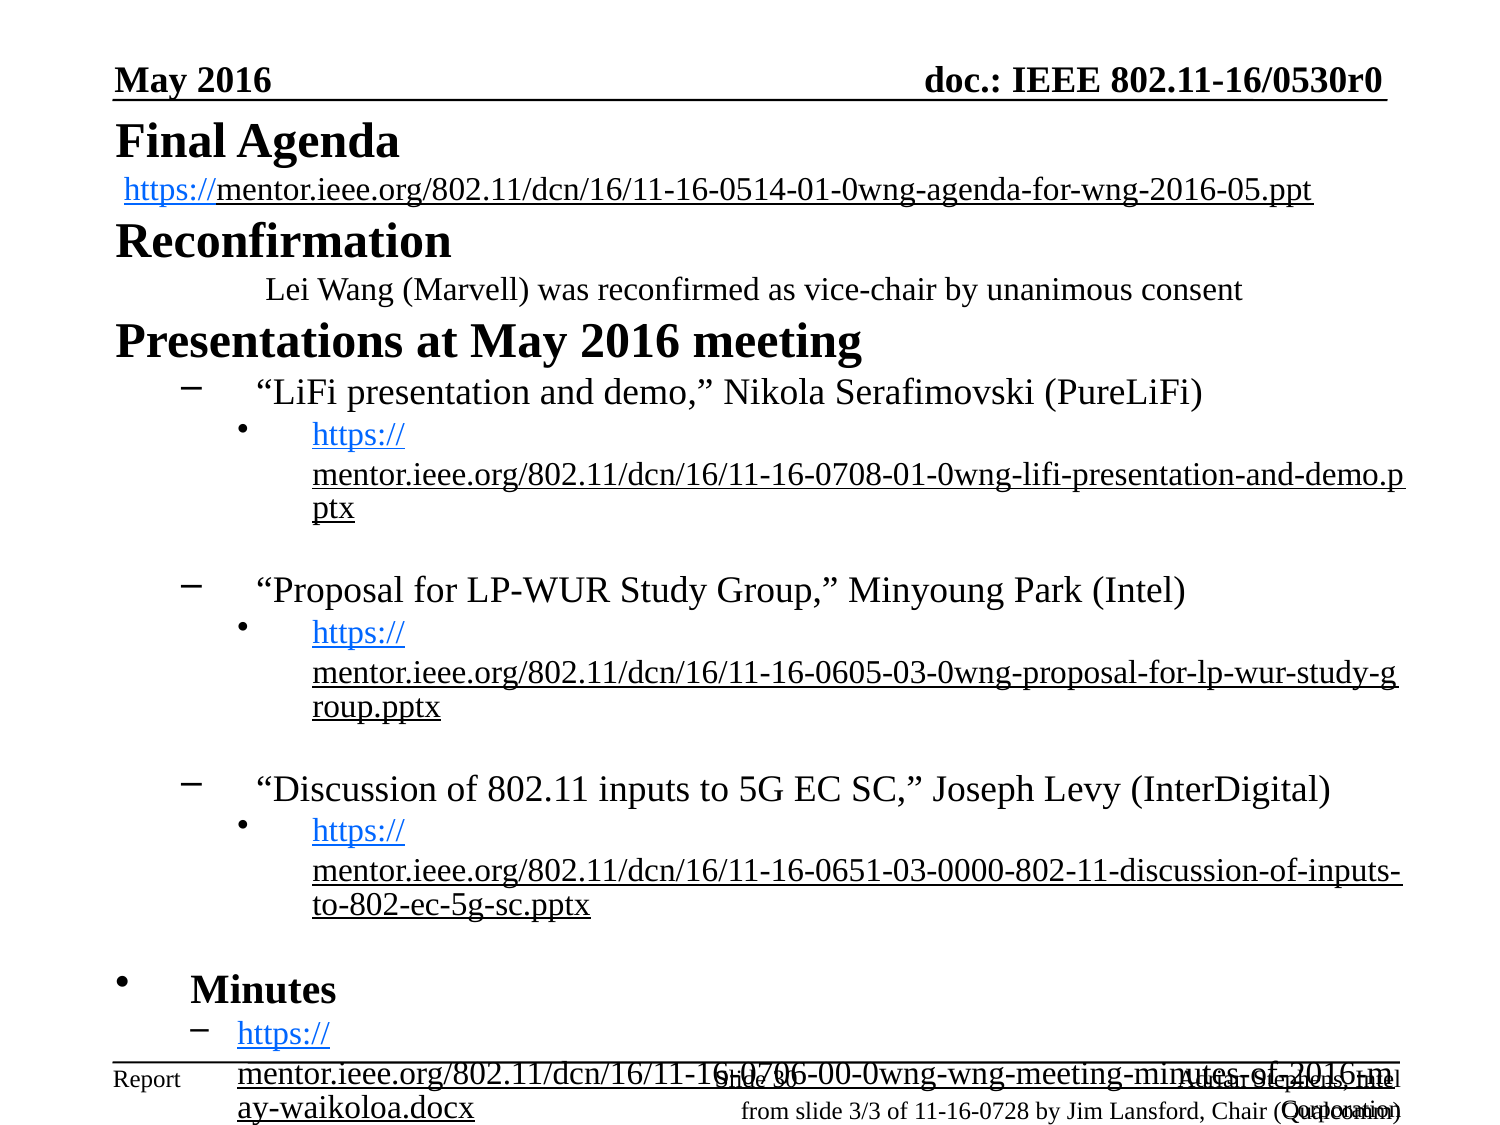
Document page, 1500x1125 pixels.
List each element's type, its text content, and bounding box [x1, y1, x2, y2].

text_box from slide 3/3 of 11-16-0728 by Jim Lansford, Chair (Qualcomm) [343, 1087, 1417, 1125]
list Final Agenda https://mentor.ieee.org/802.11/dcn/16/11-16-0514-01-0wng-agenda-for-wng-2016-05.ppt Reconfirmation Lei Wang (Marvell) was reconfirmed as vice-chair by unanimous consent Presentations at May 2016 meeting “LiFi presentation and demo,” Nikola Serafimovski (PureLiFi) https://mentor.ieee.org/802.11/dcn/16/11-16-0708-01-0wng-lifi-presentation-and-demo.pptx “Proposal for LP-WUR Study Group,” Minyoung Park (Intel) https://mentor.ieee.org/802.11/dcn/16/11-16-0605-03-0wng-proposal-for-lp-wur-study-group.pptx “Discussion of 802.11 inputs to 5G EC SC,” Joseph Levy (InterDigital) https://mentor.ieee.org/802.11/dcn/16/11-16-0651-03-0000-802-11-discussion-of-inputs-to-802-ec-5g-sc.pptx Minutes https://mentor.ieee.org/802.11/dcn/16/11-16-0706-00-0wng-wng-meeting-minutes-of-2016-may-waikoloa.docx Plans for July 2016 TBD [100, 99, 1424, 1063]
footer Adrian Stephens, Intel Corporation [1062, 1063, 1402, 1087]
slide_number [114, 54, 374, 101]
slide_number Slide 30 [711, 1063, 801, 1087]
